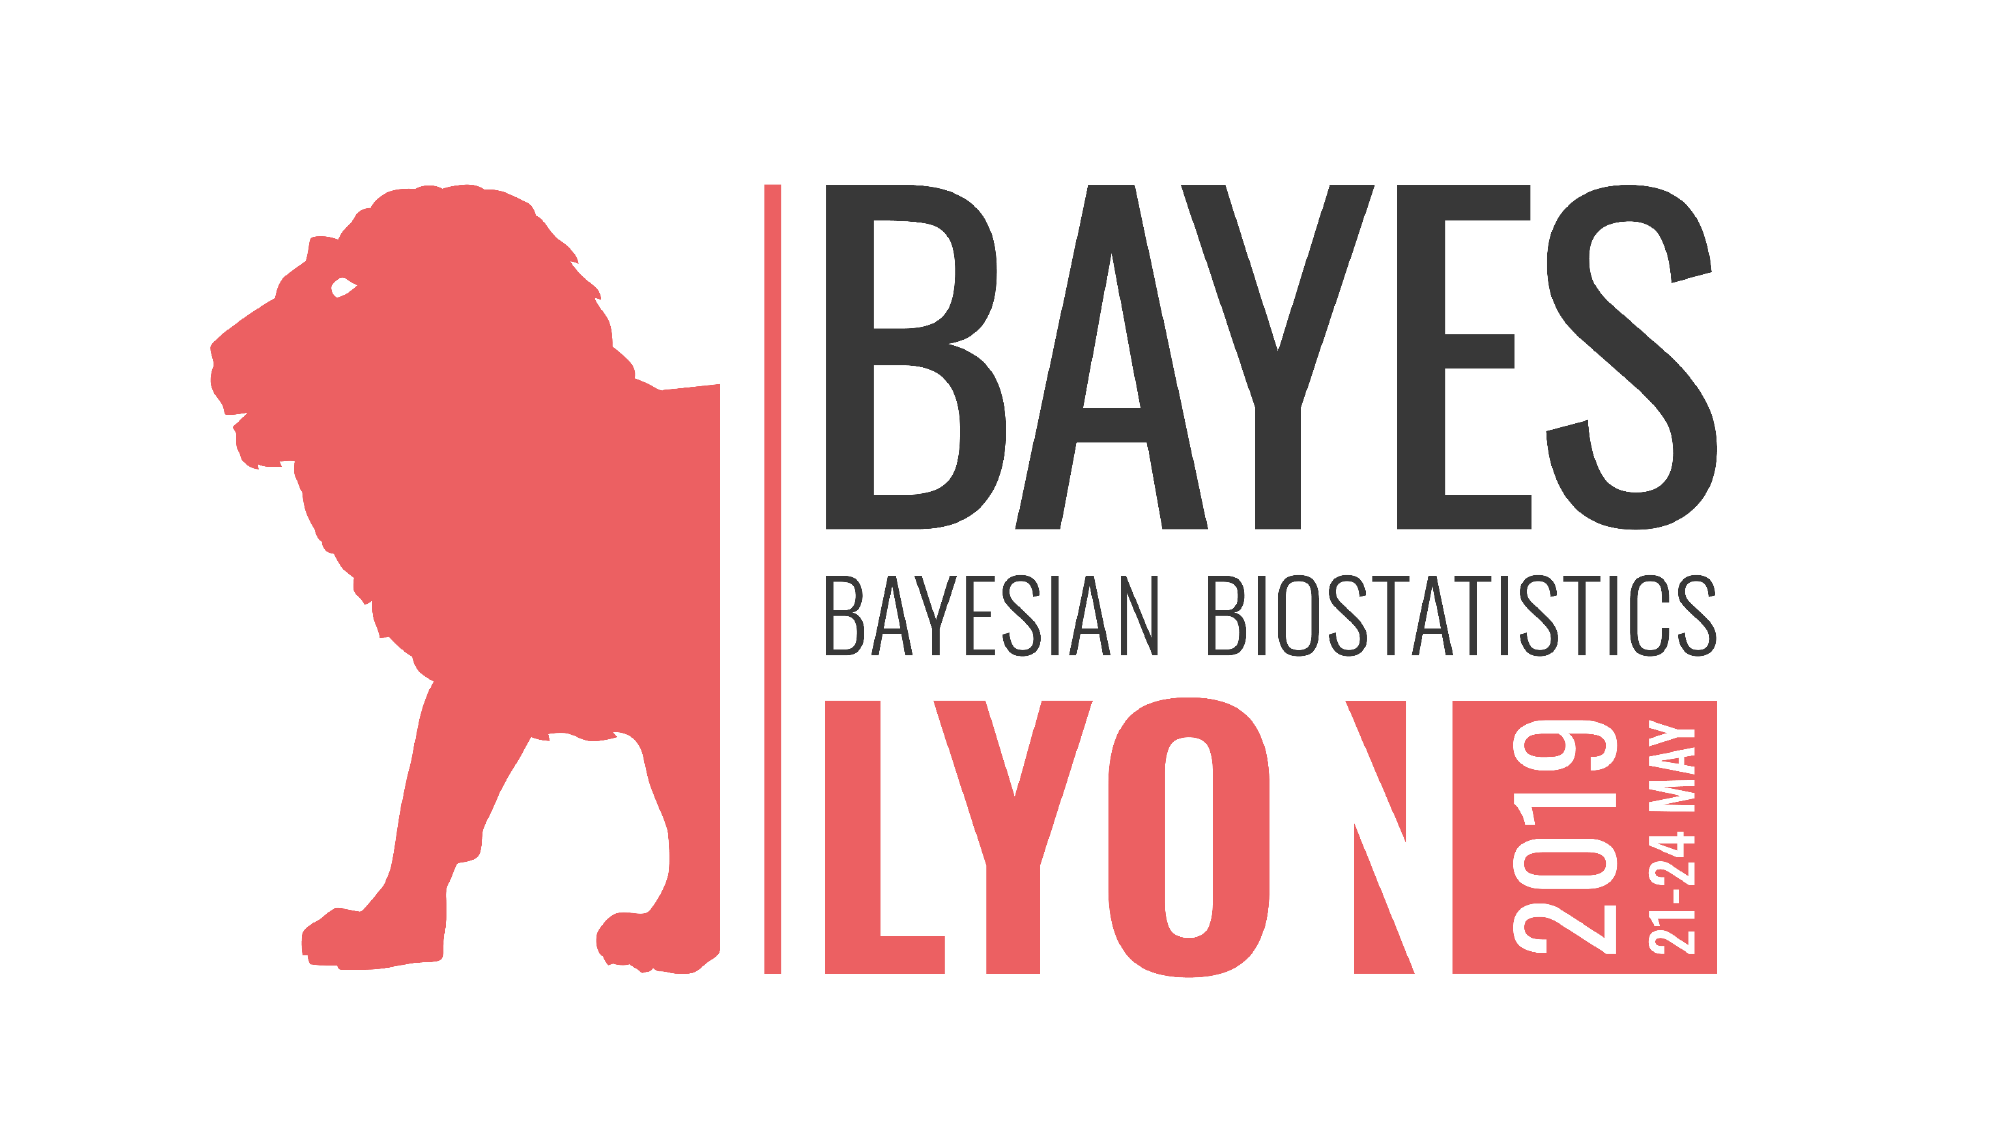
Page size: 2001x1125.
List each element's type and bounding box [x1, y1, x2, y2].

picture [171, 149, 1753, 1009]
